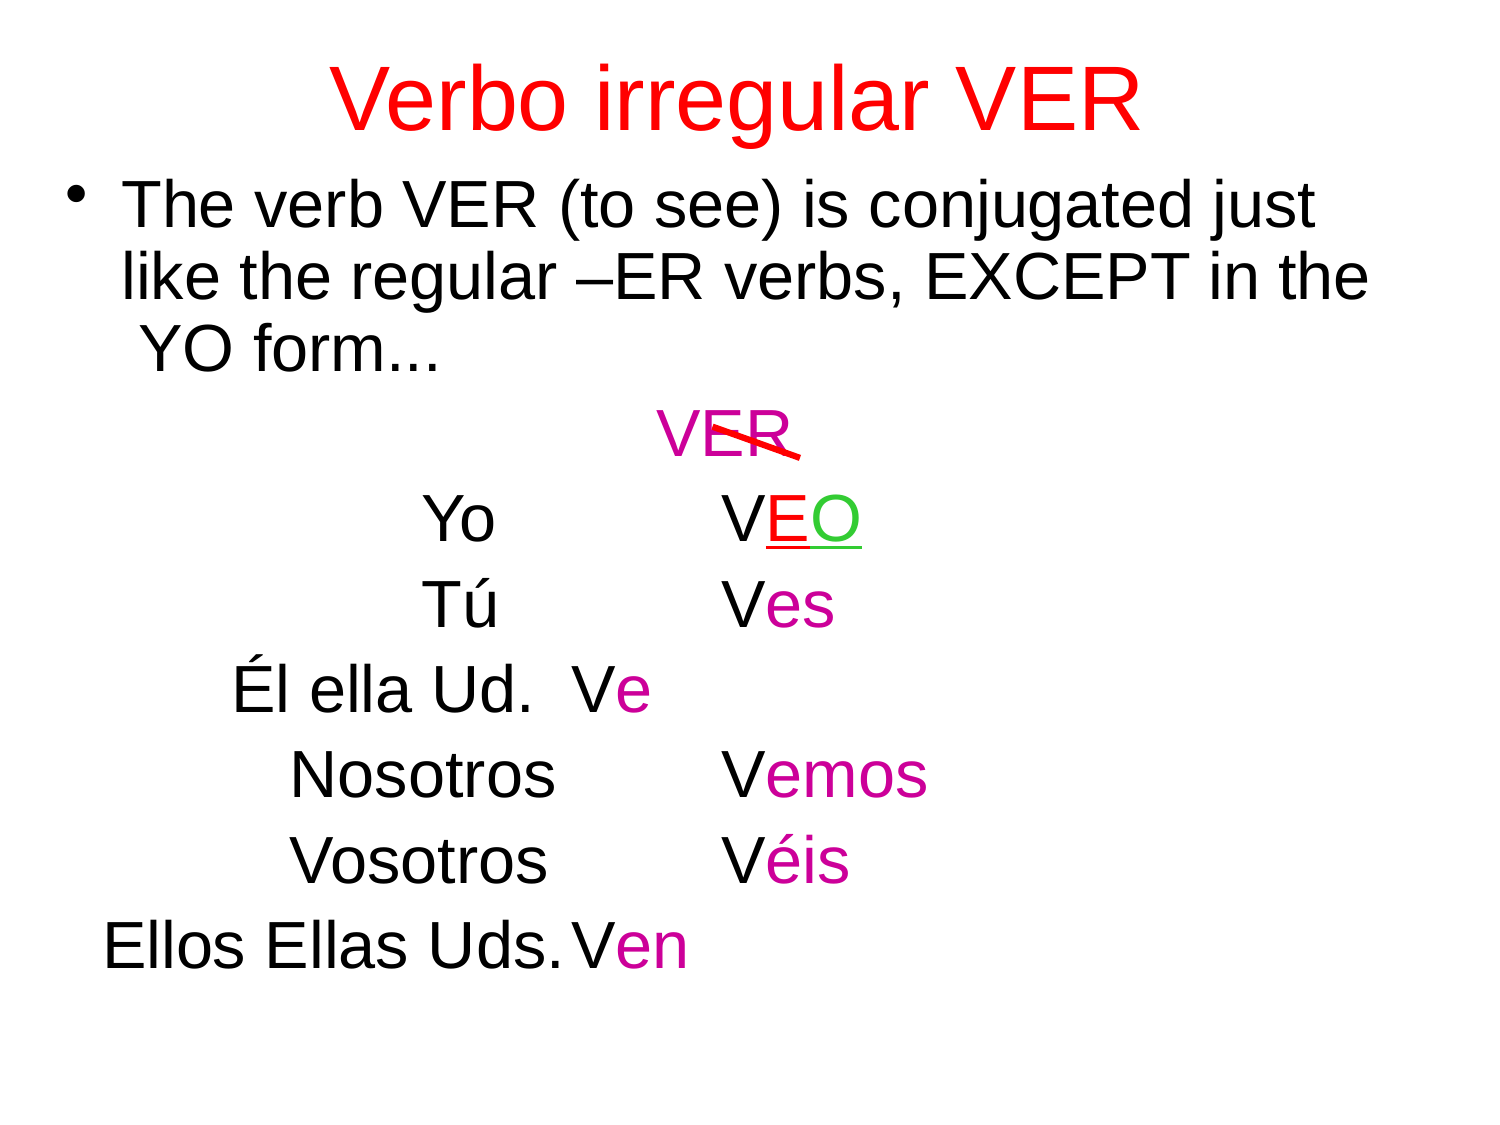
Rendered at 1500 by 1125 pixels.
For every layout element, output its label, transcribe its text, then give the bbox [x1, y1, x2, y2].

title Verbo irregular VER [62, 0, 1413, 188]
list The verb VER (to see) is conjugated just like the regular –ER verbs, EXCEPT in the YO form... VER Yo VEO Tú Ves Él ella Ud. Ve Nosotros Vemos Vosotros Véis Ellos Ellas Uds. Ven [50, 162, 1400, 1100]
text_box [712, 426, 801, 459]
